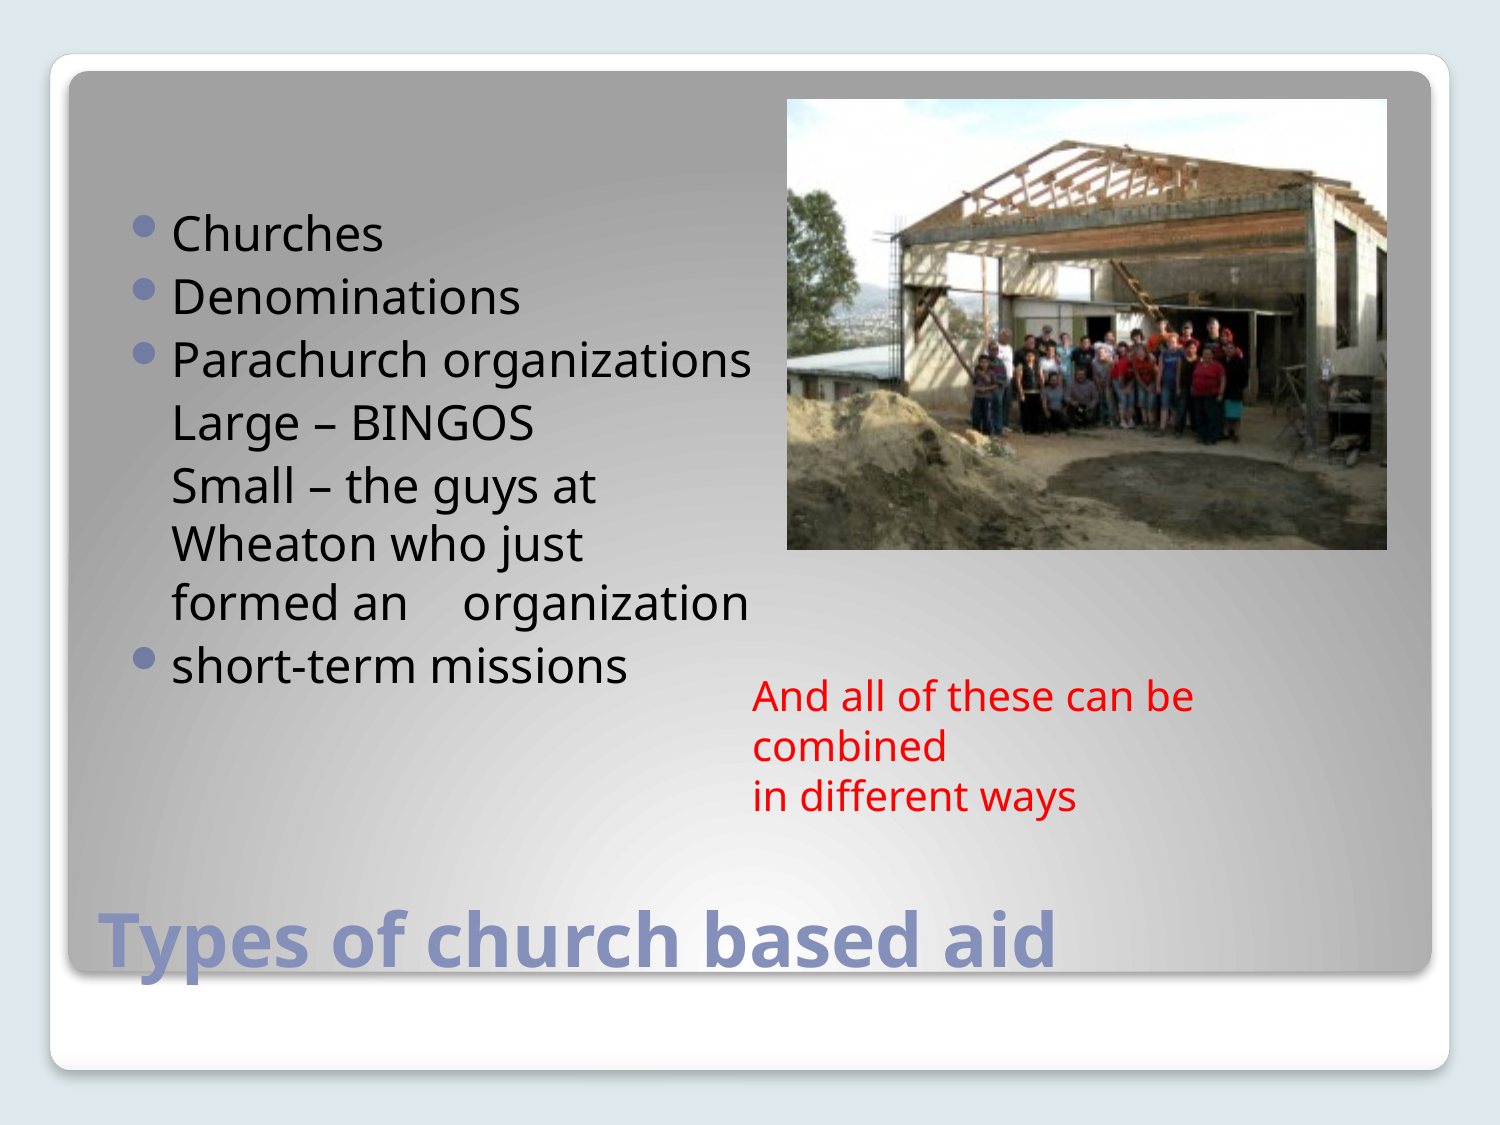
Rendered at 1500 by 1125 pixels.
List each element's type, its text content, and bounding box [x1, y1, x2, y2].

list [787, 99, 1387, 550]
list Churches Denominations Parachurch organizations Large – BINGOS Small – the guys at Wheaton who just formed an organization short-term missions [99, 187, 775, 810]
text_box And all of these can be combined in different ways [737, 662, 1416, 828]
title Types of church based aid [82, 875, 1425, 990]
